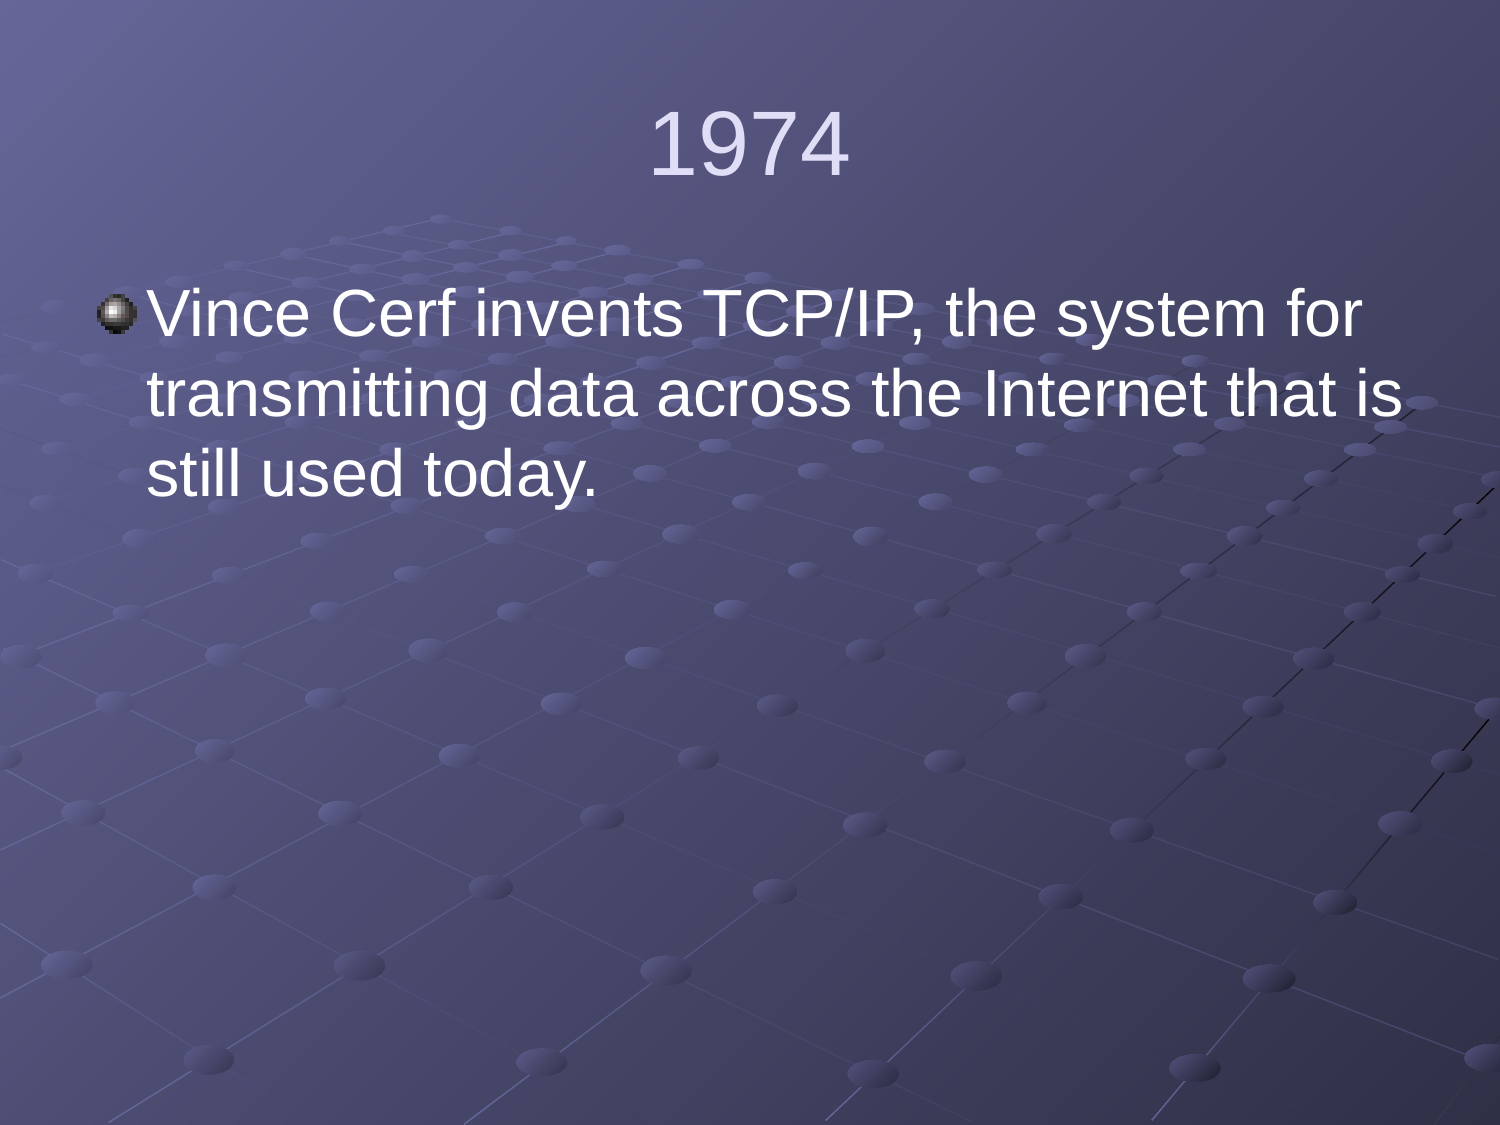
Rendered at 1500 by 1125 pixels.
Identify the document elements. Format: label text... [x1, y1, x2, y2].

title 1974 [75, 45, 1425, 233]
list Vince Cerf invents TCP/IP, the system for transmitting data across the Internet that is still used today. [75, 262, 1425, 1007]
picture [90, 286, 137, 334]
